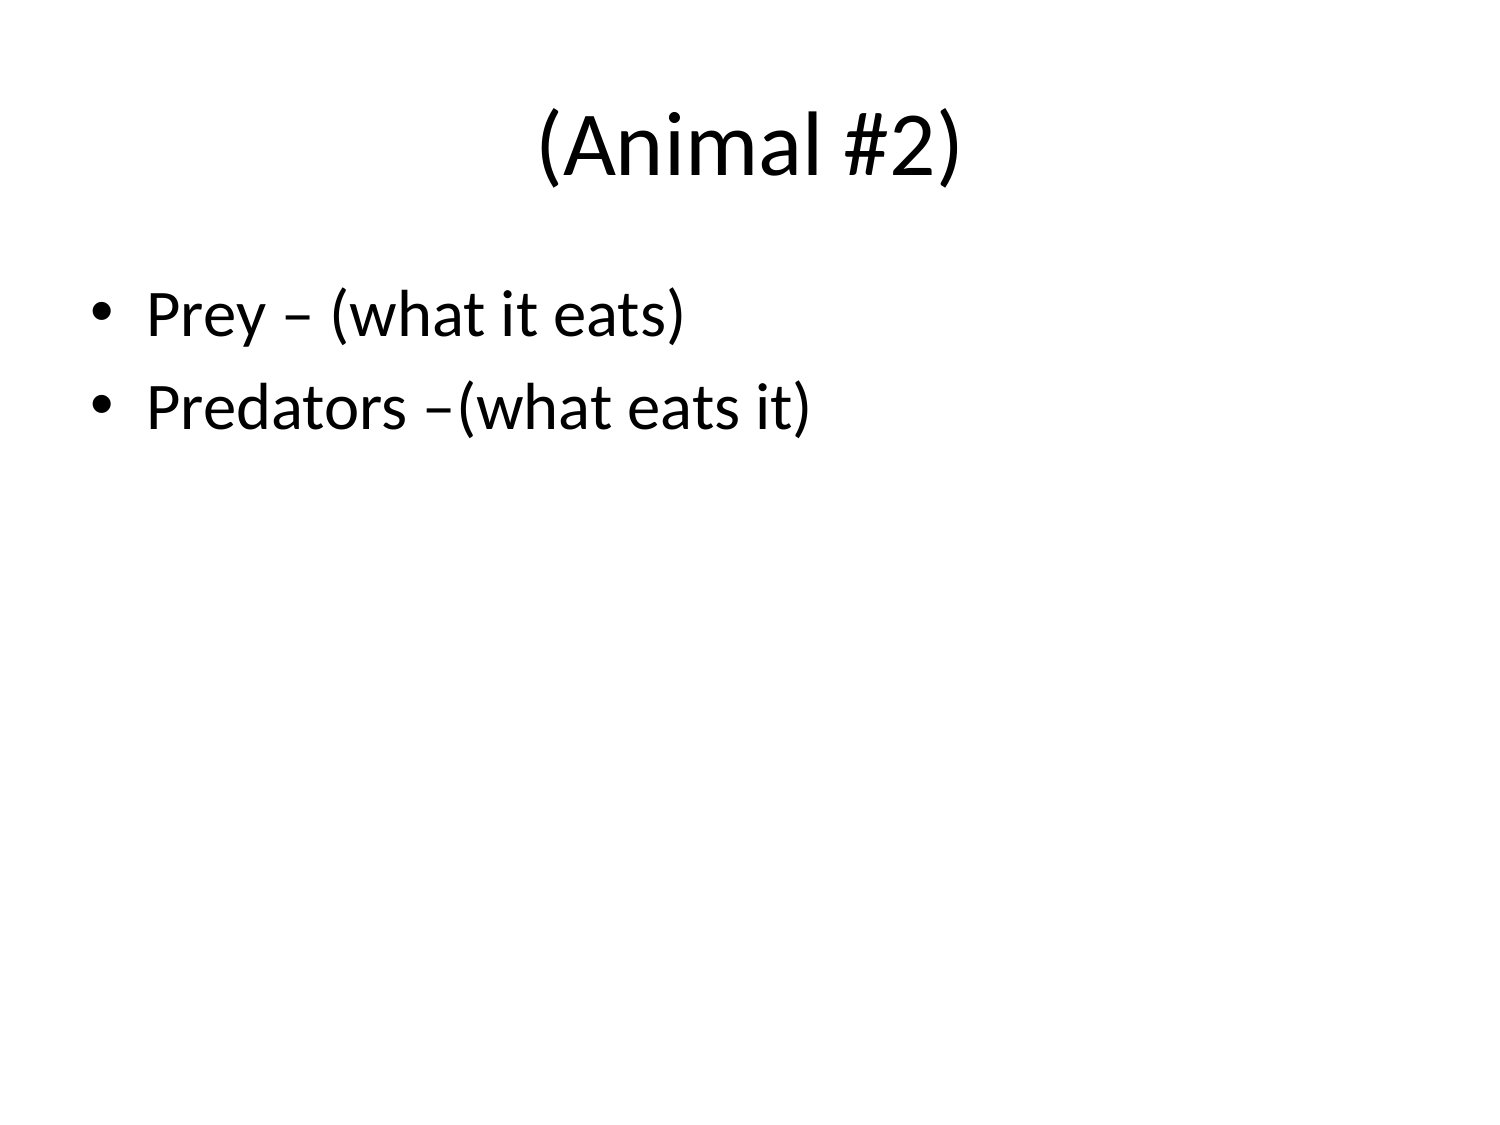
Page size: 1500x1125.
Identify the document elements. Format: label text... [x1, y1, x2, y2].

list Prey – (what it eats) Predators –(what eats it) [75, 262, 1425, 1005]
title (Animal #2) [75, 45, 1425, 233]
